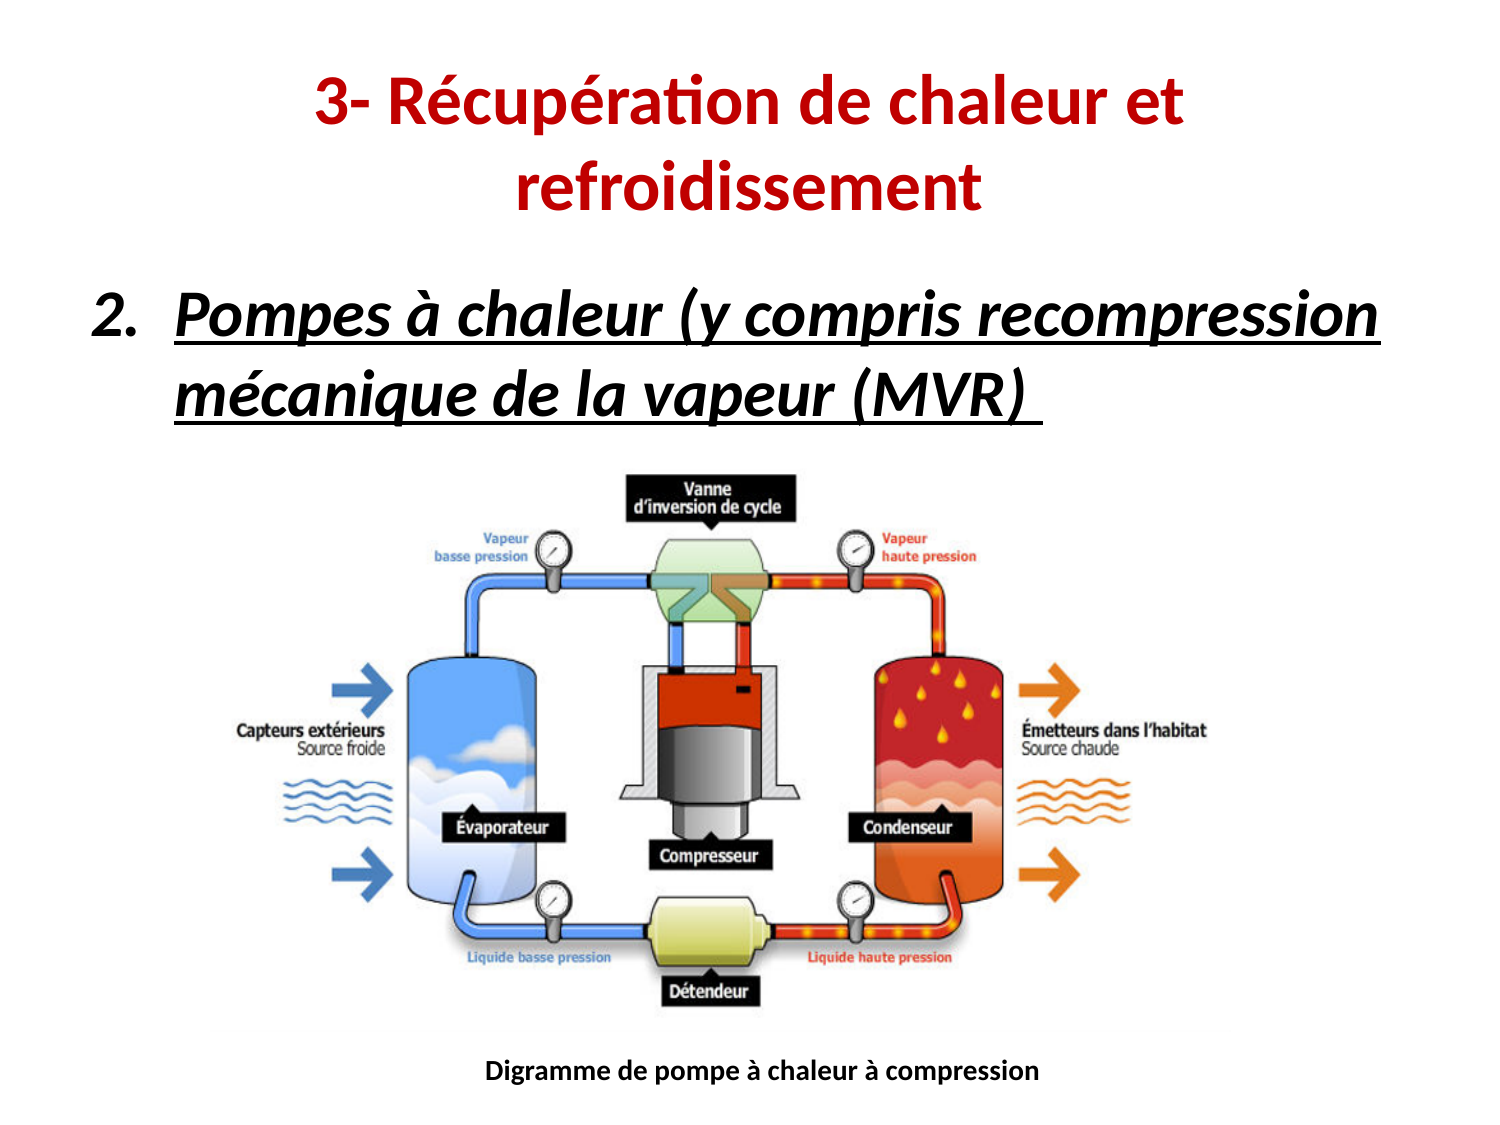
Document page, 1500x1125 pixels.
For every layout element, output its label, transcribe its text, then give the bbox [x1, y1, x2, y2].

text_box Digramme de pompe à chaleur à compression [470, 1043, 1056, 1094]
title 3- Récupération de chaleur et refroidissement [75, 45, 1425, 233]
picture [210, 445, 1231, 1032]
list Pompes à chaleur (y compris recompression mécanique de la vapeur (MVR) [75, 262, 1425, 1005]
